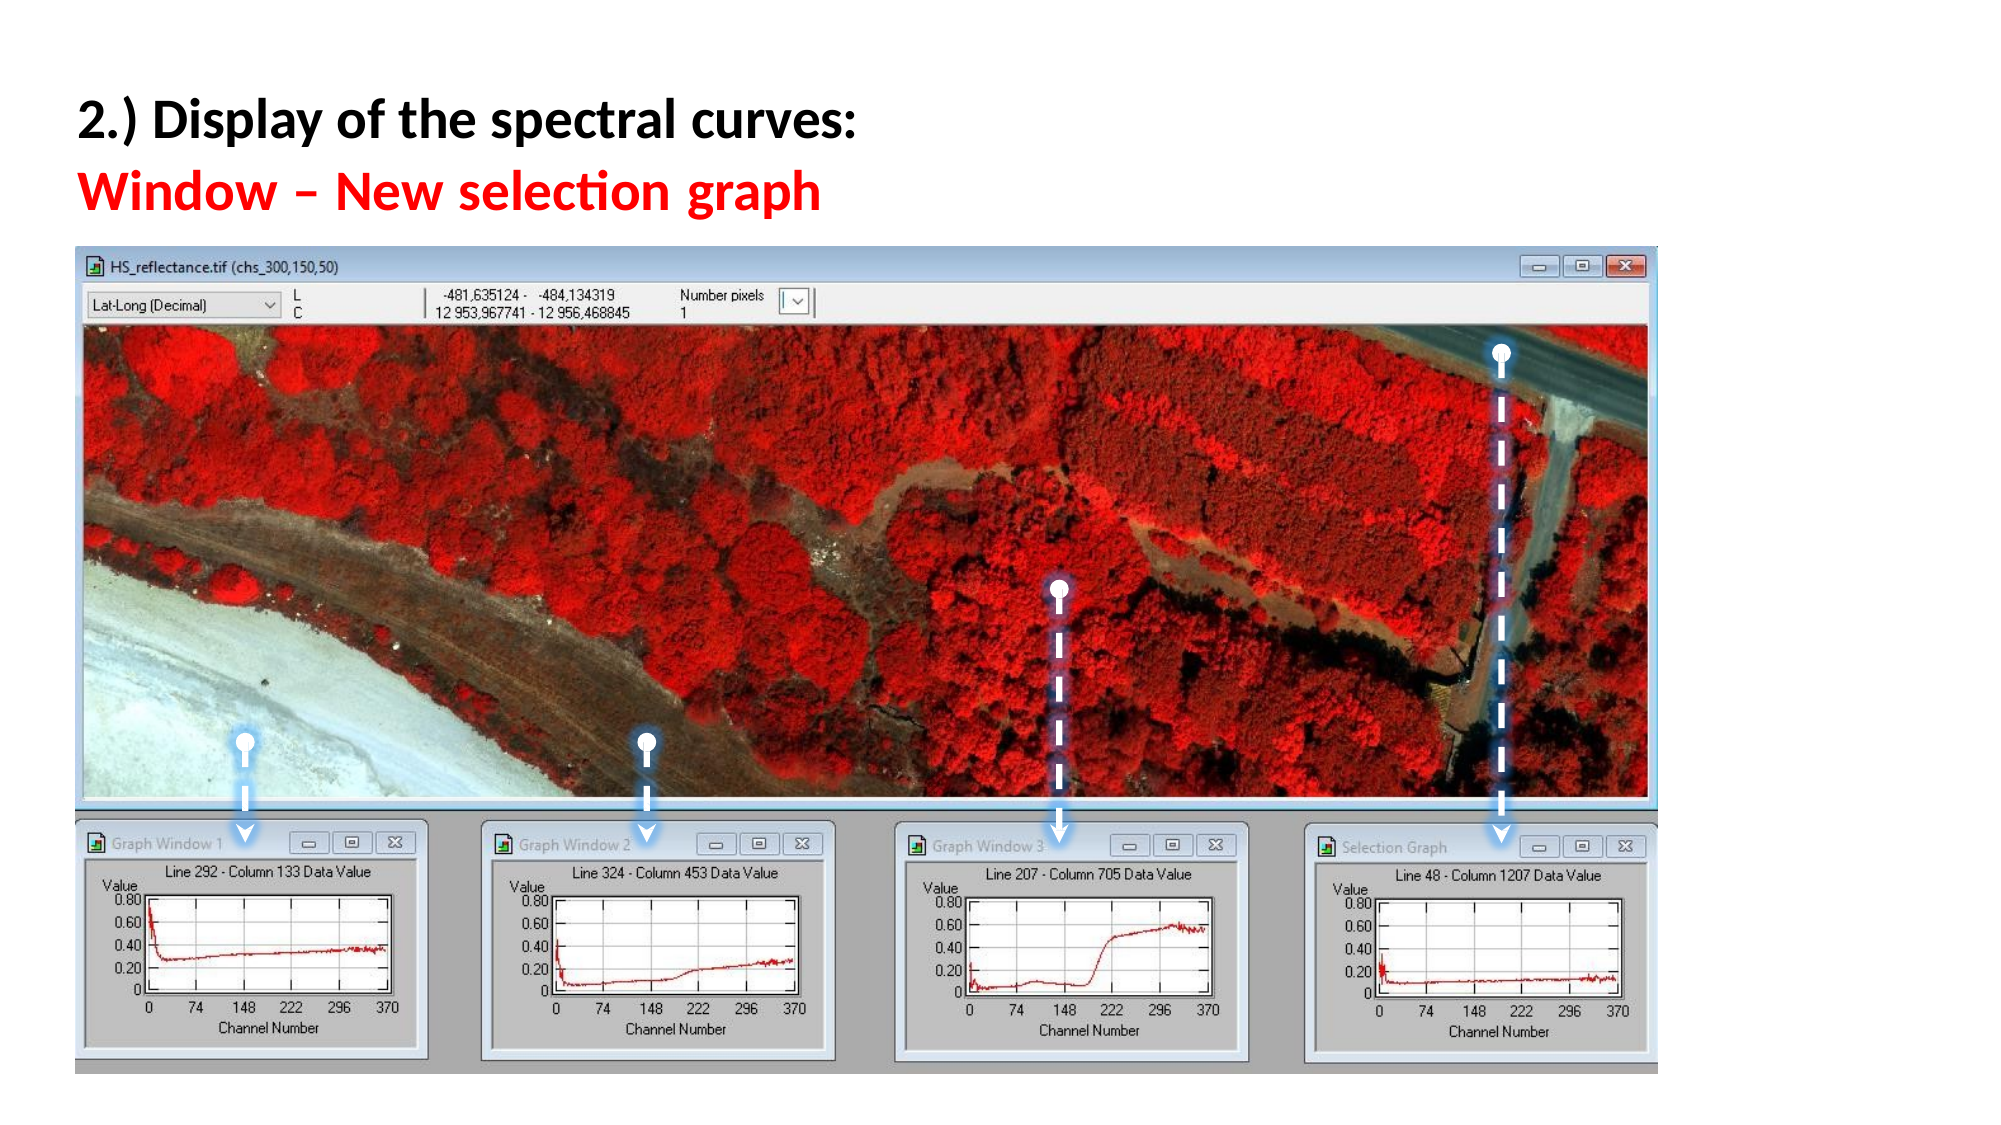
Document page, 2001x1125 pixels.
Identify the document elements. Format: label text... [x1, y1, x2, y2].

title 2.) Display of the spectral curves: Window – New selection graph [74, 75, 872, 266]
picture [75, 246, 1658, 1074]
